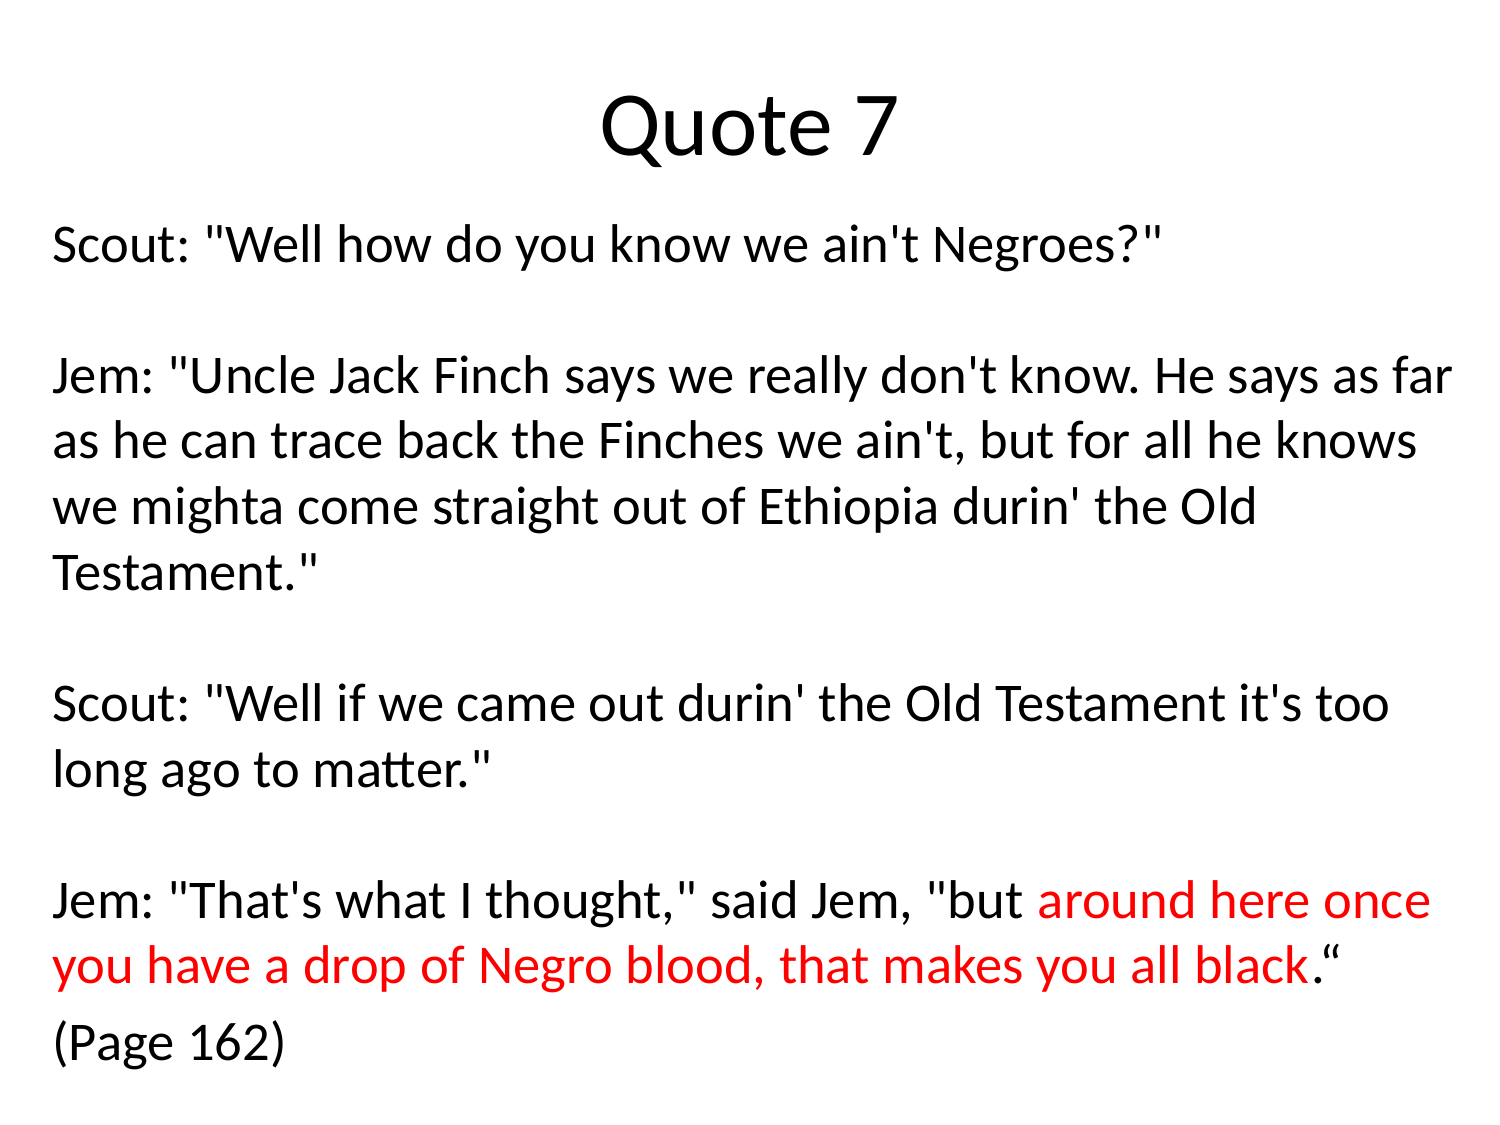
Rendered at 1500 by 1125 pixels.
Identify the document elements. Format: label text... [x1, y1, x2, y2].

title Quote 7 [75, 24, 1425, 200]
list Scout: "Well how do you know we ain't Negroes?" Jem: "Uncle Jack Finch says we really don't know. He says as far as he can trace back the Finches we ain't, but for all he knows we mighta come straight out of Ethiopia durin' the Old Testament." Scout: "Well if we came out durin' the Old Testament it's too long ago to matter." Jem: "That's what I thought," said Jem, "but around here once you have a drop of Negro blood, that makes you all black.“ (Page 162) [37, 200, 1475, 1100]
